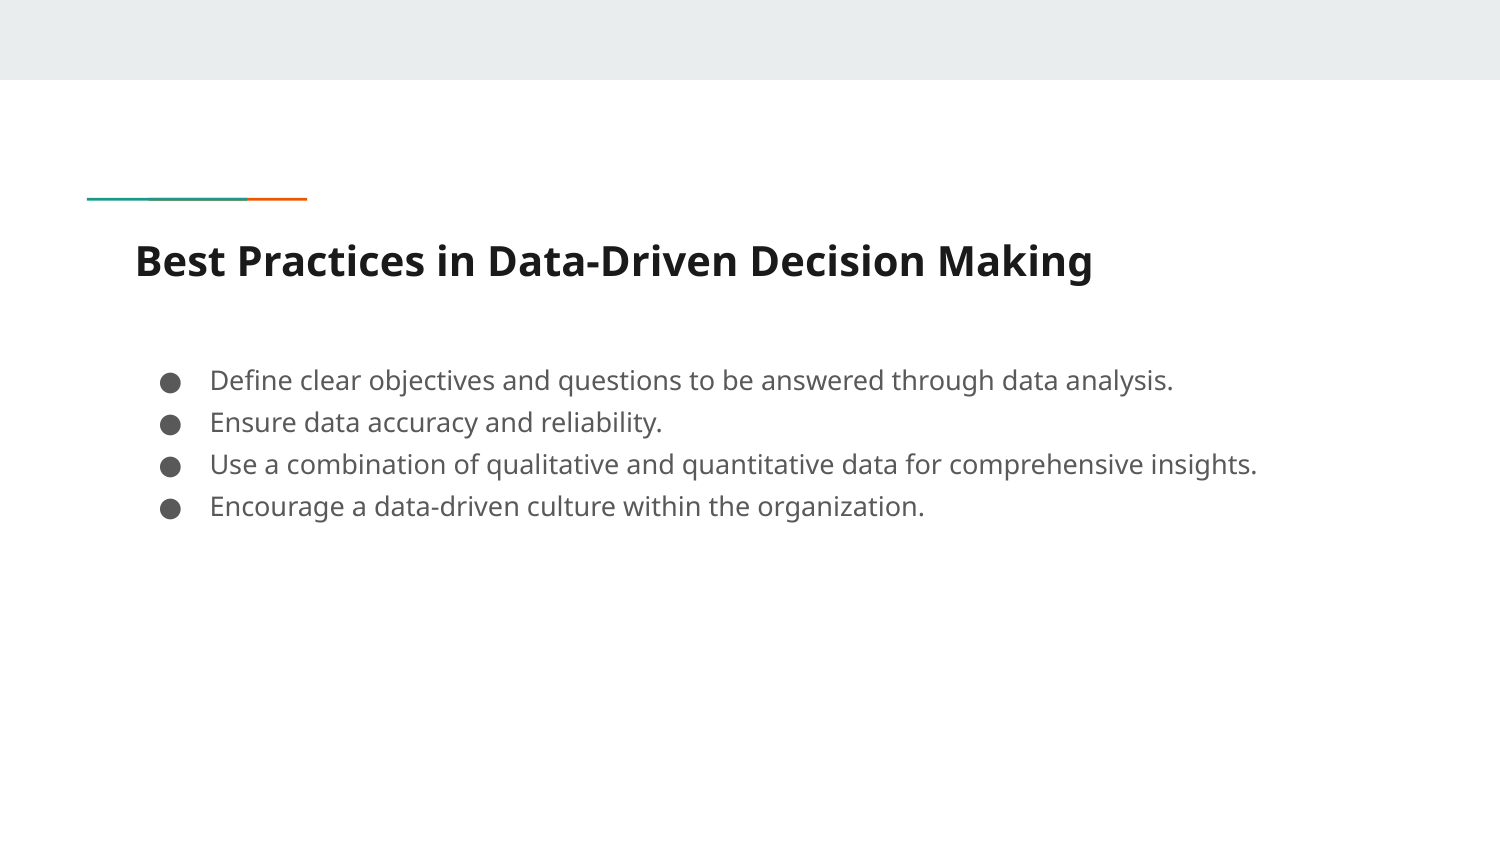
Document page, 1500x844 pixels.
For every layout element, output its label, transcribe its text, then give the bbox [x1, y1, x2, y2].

list Define clear objectives and questions to be answered through data analysis. Ensure data accuracy and reliability. Use a combination of qualitative and quantitative data for comprehensive insights. Encourage a data-driven culture within the organization. [119, 341, 1381, 712]
title Best Practices in Data-Driven Decision Making [119, 216, 1381, 305]
